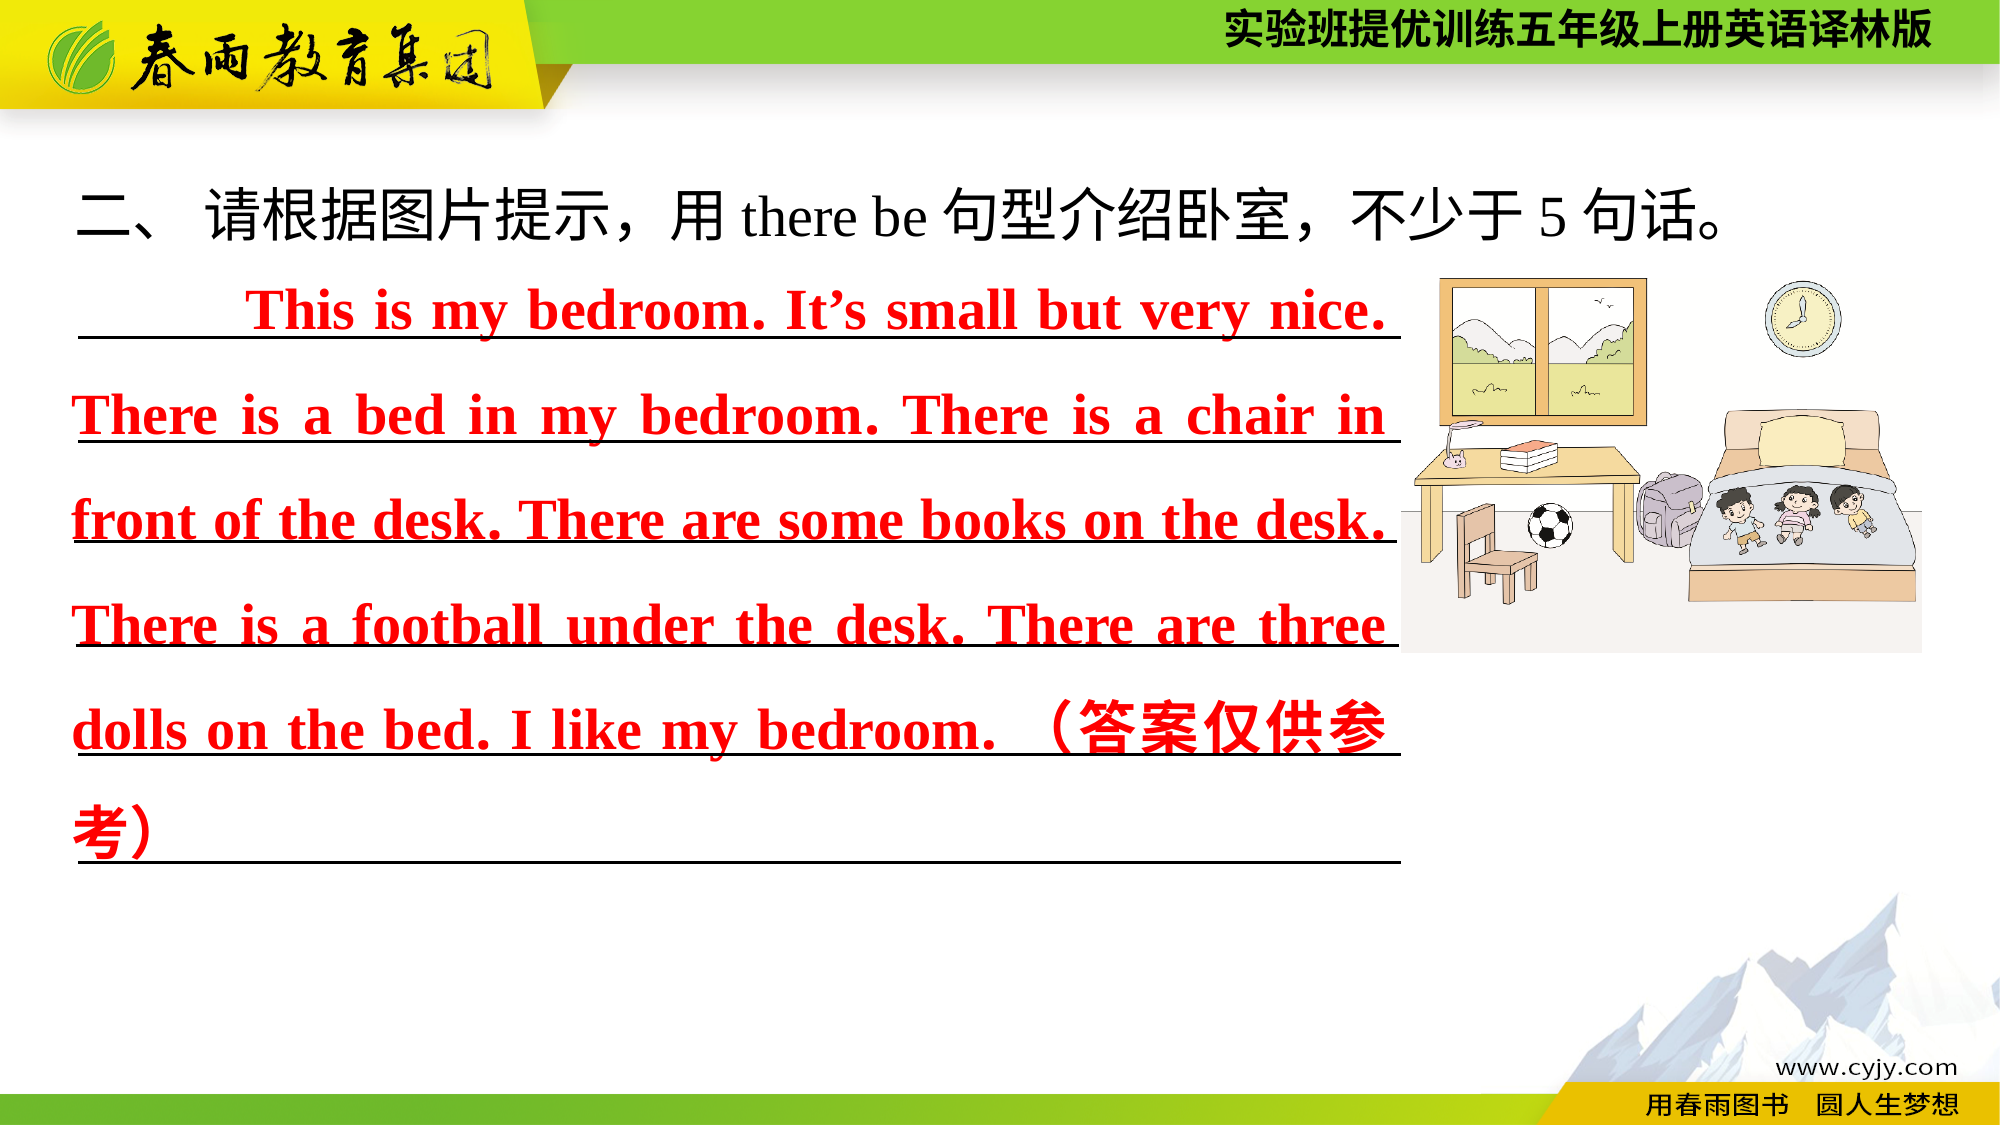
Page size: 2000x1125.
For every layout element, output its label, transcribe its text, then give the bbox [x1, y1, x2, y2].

text_box This is my bedroom. It’s small but very nice. There is a bed in my bedroom. There is a chair in front of the desk. There are some books on the desk. There is a football under the desk. There are three dolls on the bed. I like my bedroom.（答案仅供参考） [56, 228, 1402, 874]
list 二、 请根据图片提示，用there be句型介绍卧室，不少于5句话。 [59, 135, 1944, 243]
picture [0, 0, 2000, 1125]
